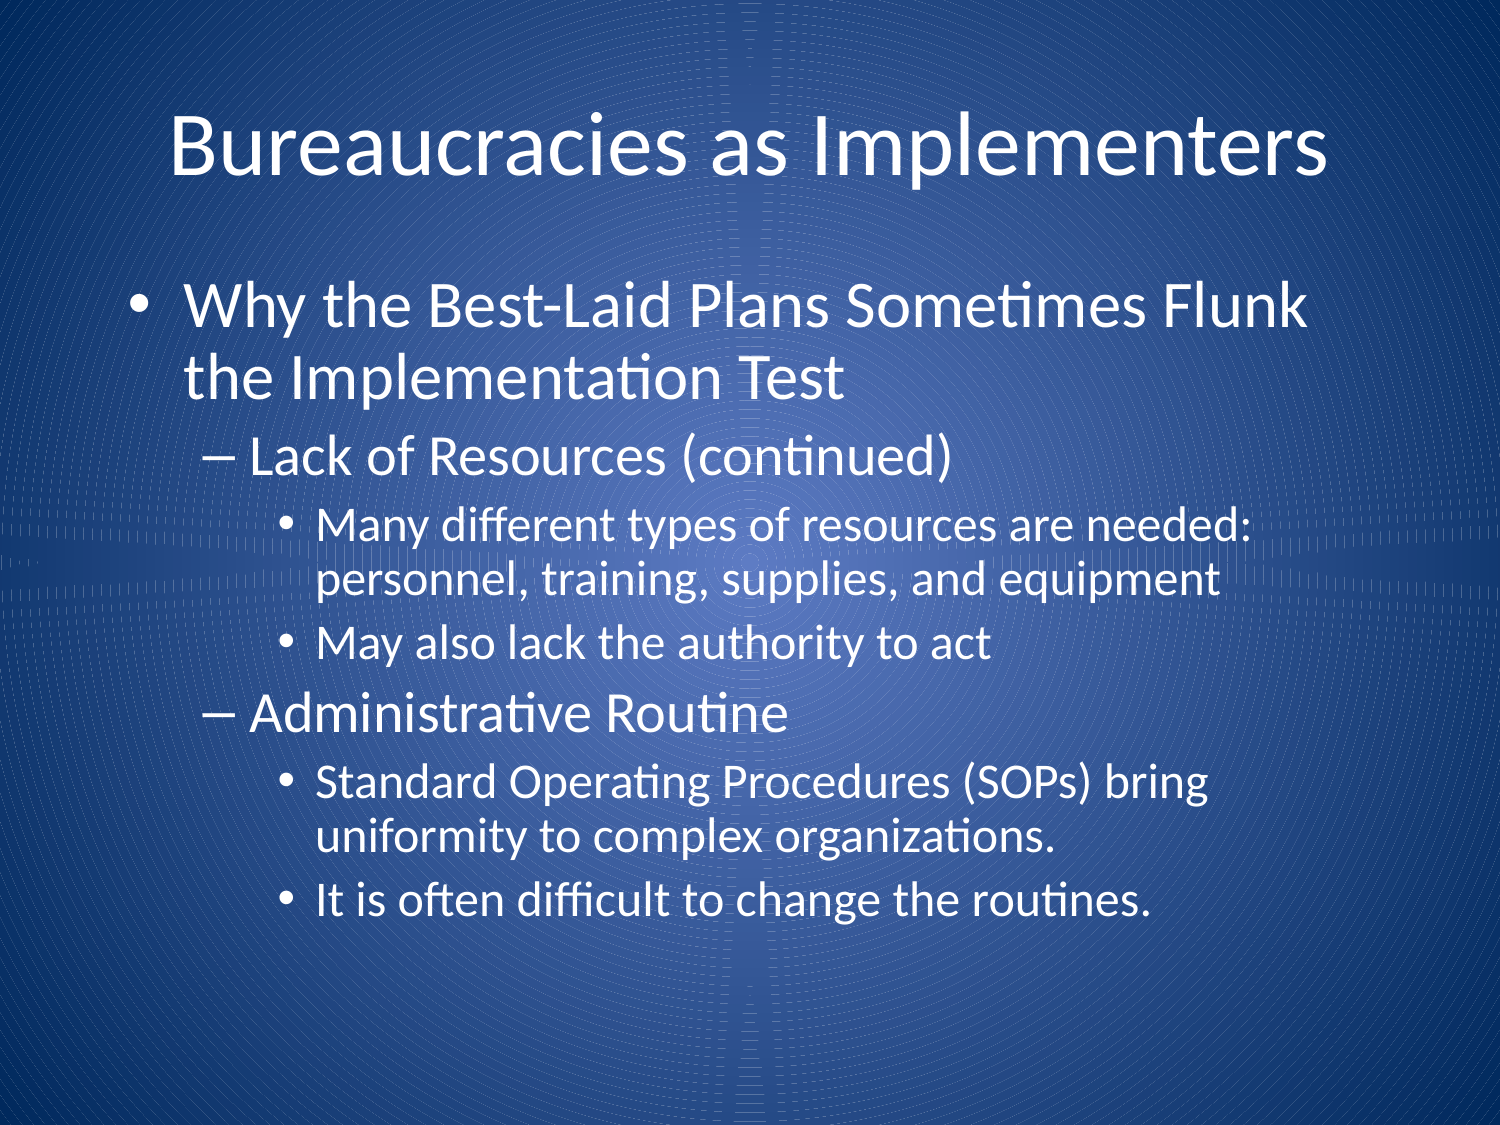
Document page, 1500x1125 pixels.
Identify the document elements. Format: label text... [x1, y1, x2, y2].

list Why the Best-Laid Plans Sometimes Flunk the Implementation Test Lack of Resources (continued) Many different types of resources are needed: personnel, training, supplies, and equipment May also lack the authority to act Administrative Routine Standard Operating Procedures (SOPs) bring uniformity to complex organizations. It is often difficult to change the routines. [112, 262, 1388, 988]
title Bureaucracies as Implementers [75, 45, 1425, 233]
